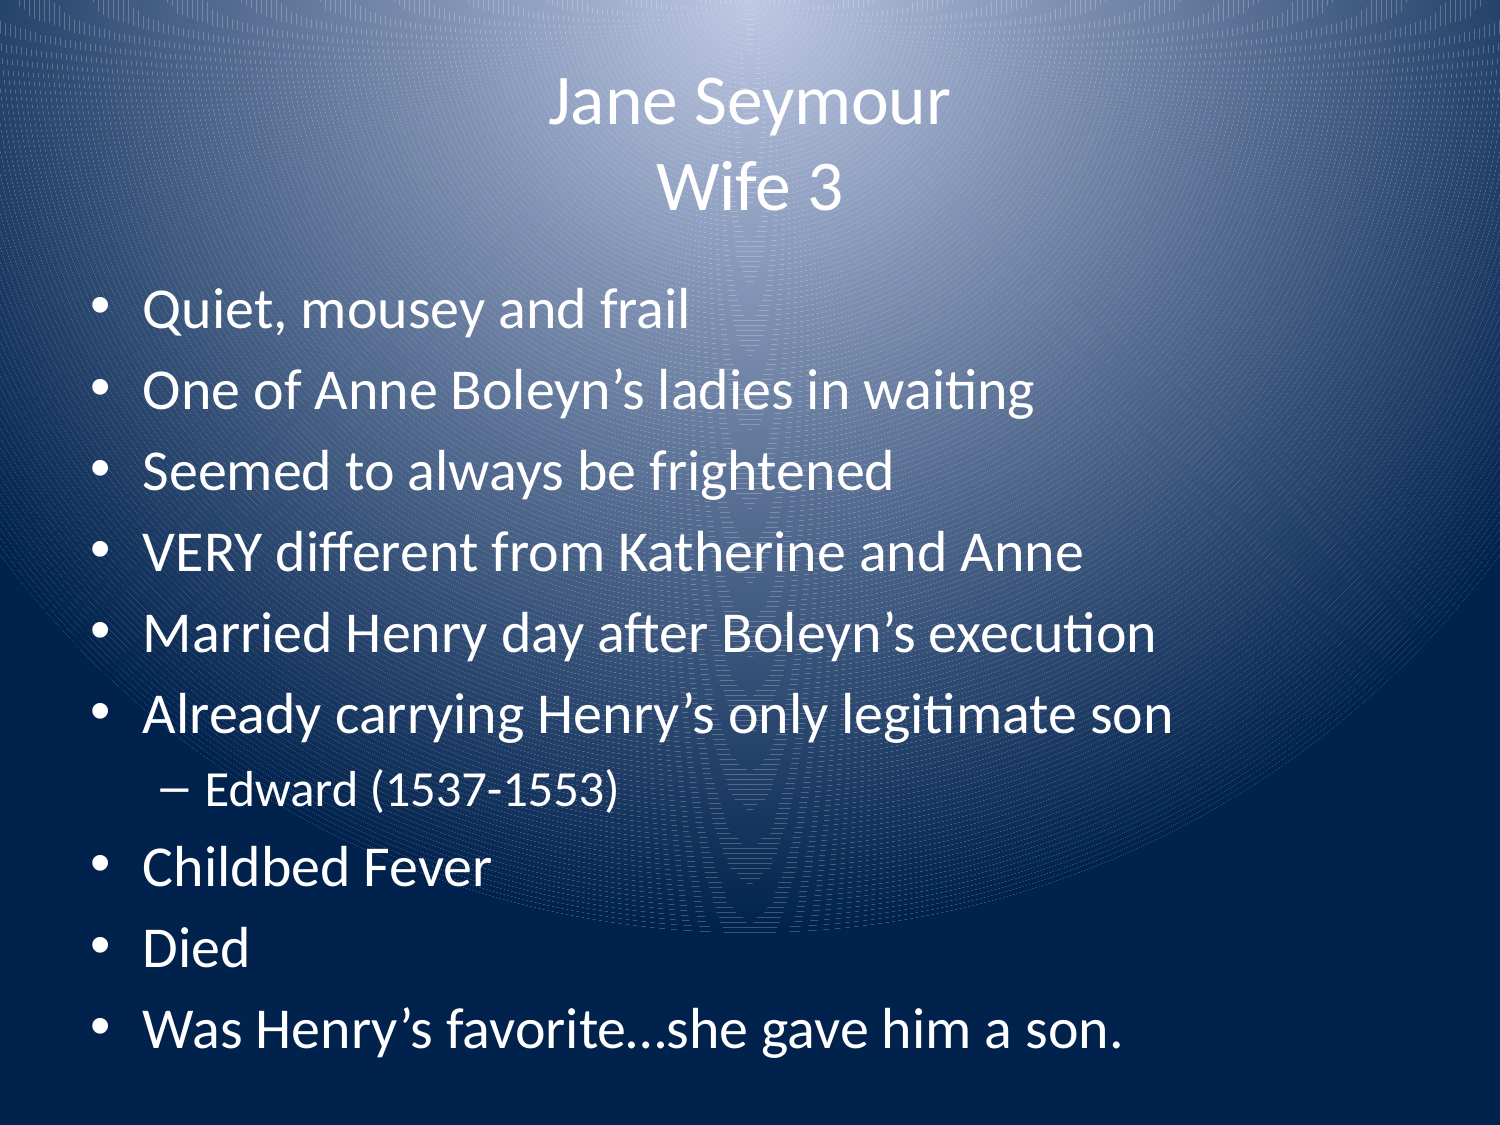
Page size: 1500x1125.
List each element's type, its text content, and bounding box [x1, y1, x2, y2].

list Quiet, mousey and frail One of Anne Boleyn’s ladies in waiting Seemed to always be frightened VERY different from Katherine and Anne Married Henry day after Boleyn’s execution Already carrying Henry’s only legitimate son Edward (1537-1553) Childbed Fever Died Was Henry’s favorite…she gave him a son. [75, 262, 1425, 1075]
title Jane Seymour Wife 3 [75, 45, 1425, 233]
